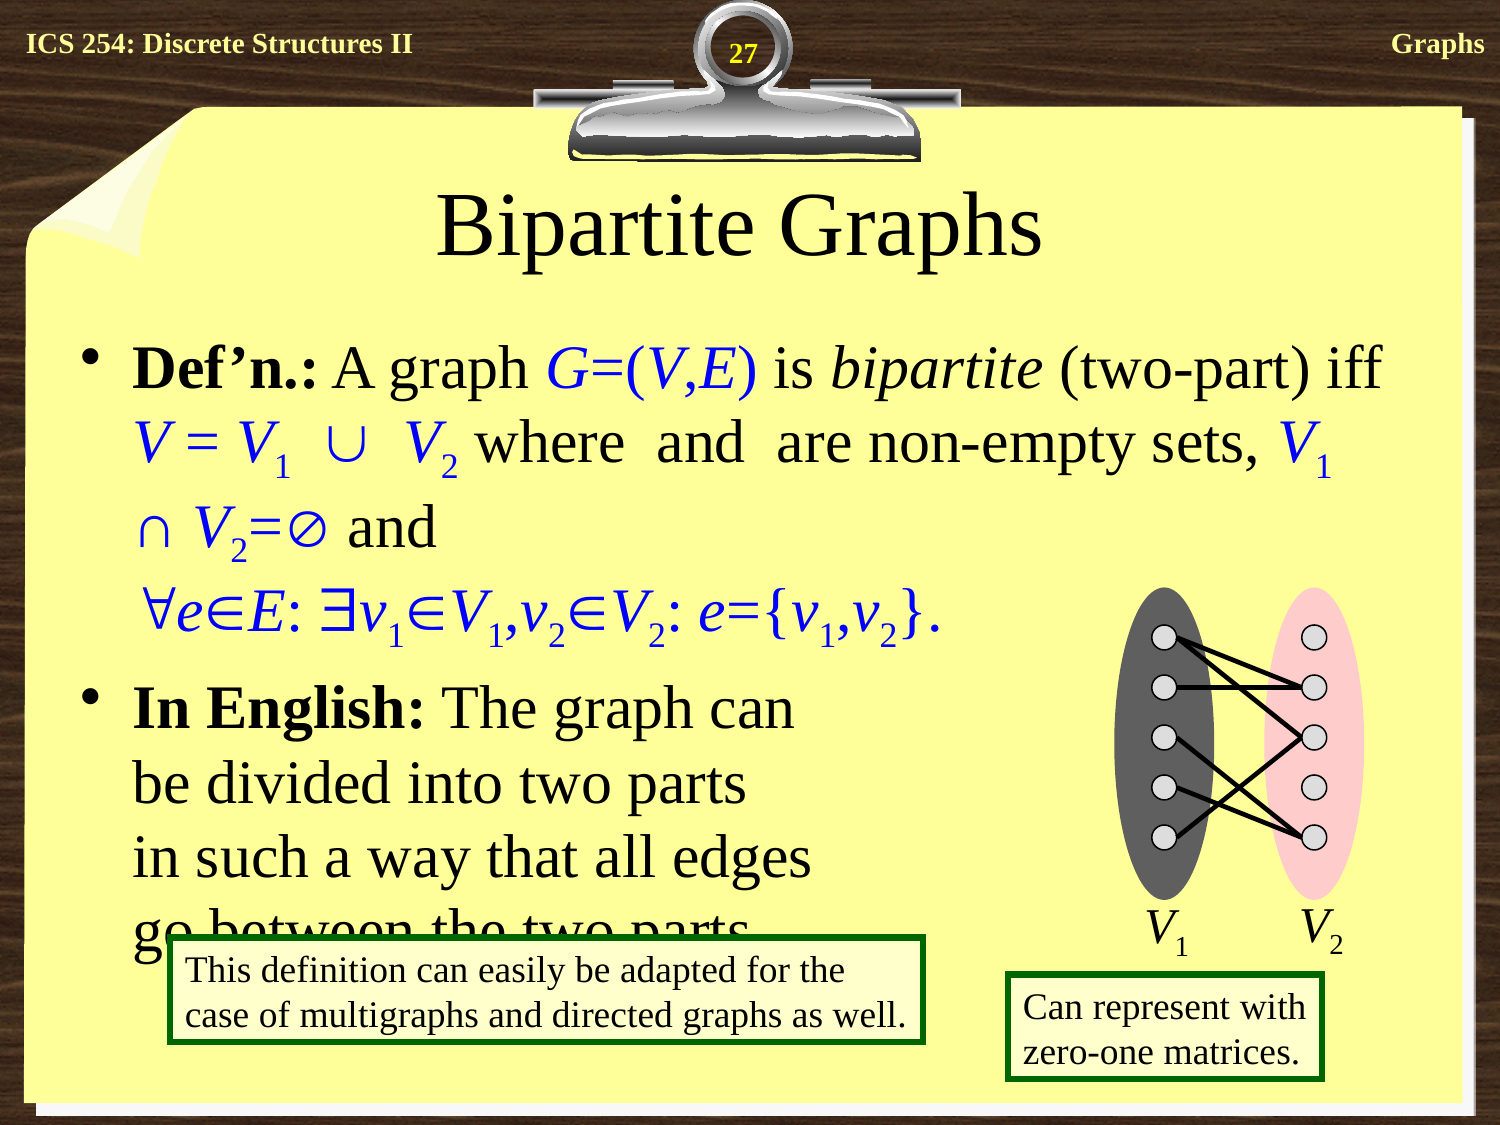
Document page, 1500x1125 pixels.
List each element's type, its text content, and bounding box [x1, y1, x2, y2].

slide_number 27 [394, 18, 774, 84]
text_box This definition can easily be adapted for the case of multigraphs and directed graphs as well. [169, 937, 923, 1043]
picture [673, 84, 708, 89]
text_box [1113, 587, 1365, 962]
picture [0, 0, 1500, 1125]
text_box Can represent with zero-one matrices. [1008, 974, 1322, 1080]
title Bipartite Graphs [77, 125, 1403, 313]
